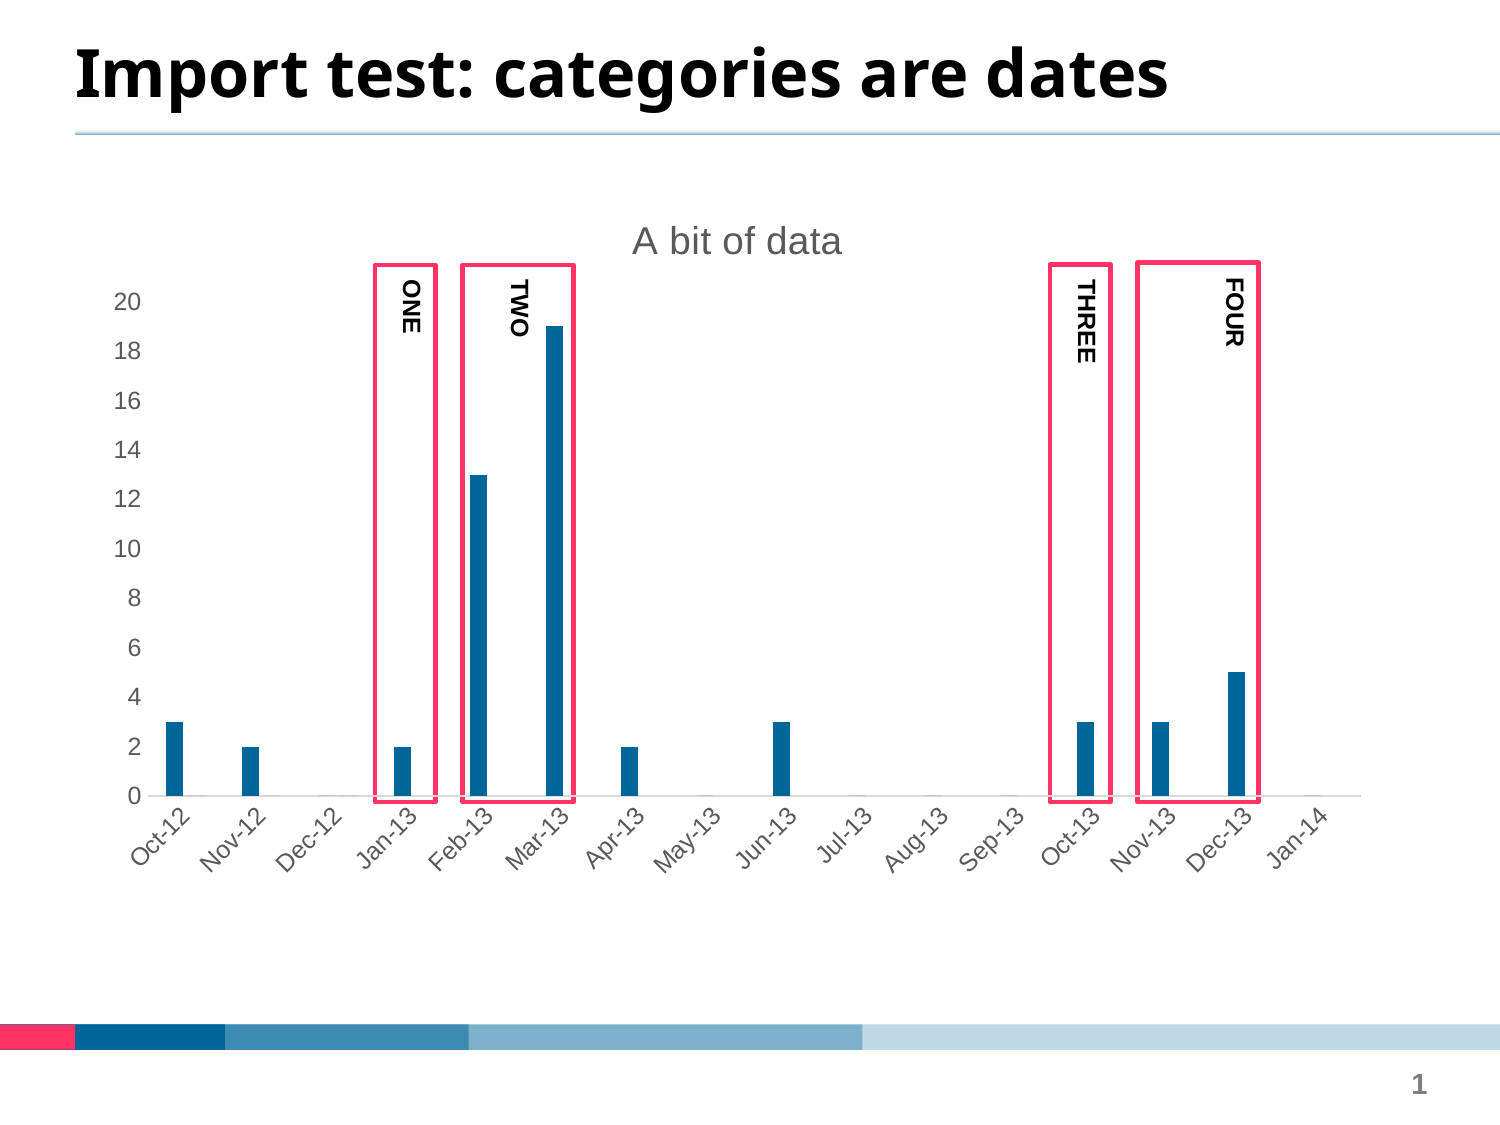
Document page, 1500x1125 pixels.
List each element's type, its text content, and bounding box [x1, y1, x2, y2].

title Import test: categories are dates [75, 45, 1500, 135]
slide_number 1 [1348, 1065, 1428, 1125]
chart [87, 184, 1388, 894]
